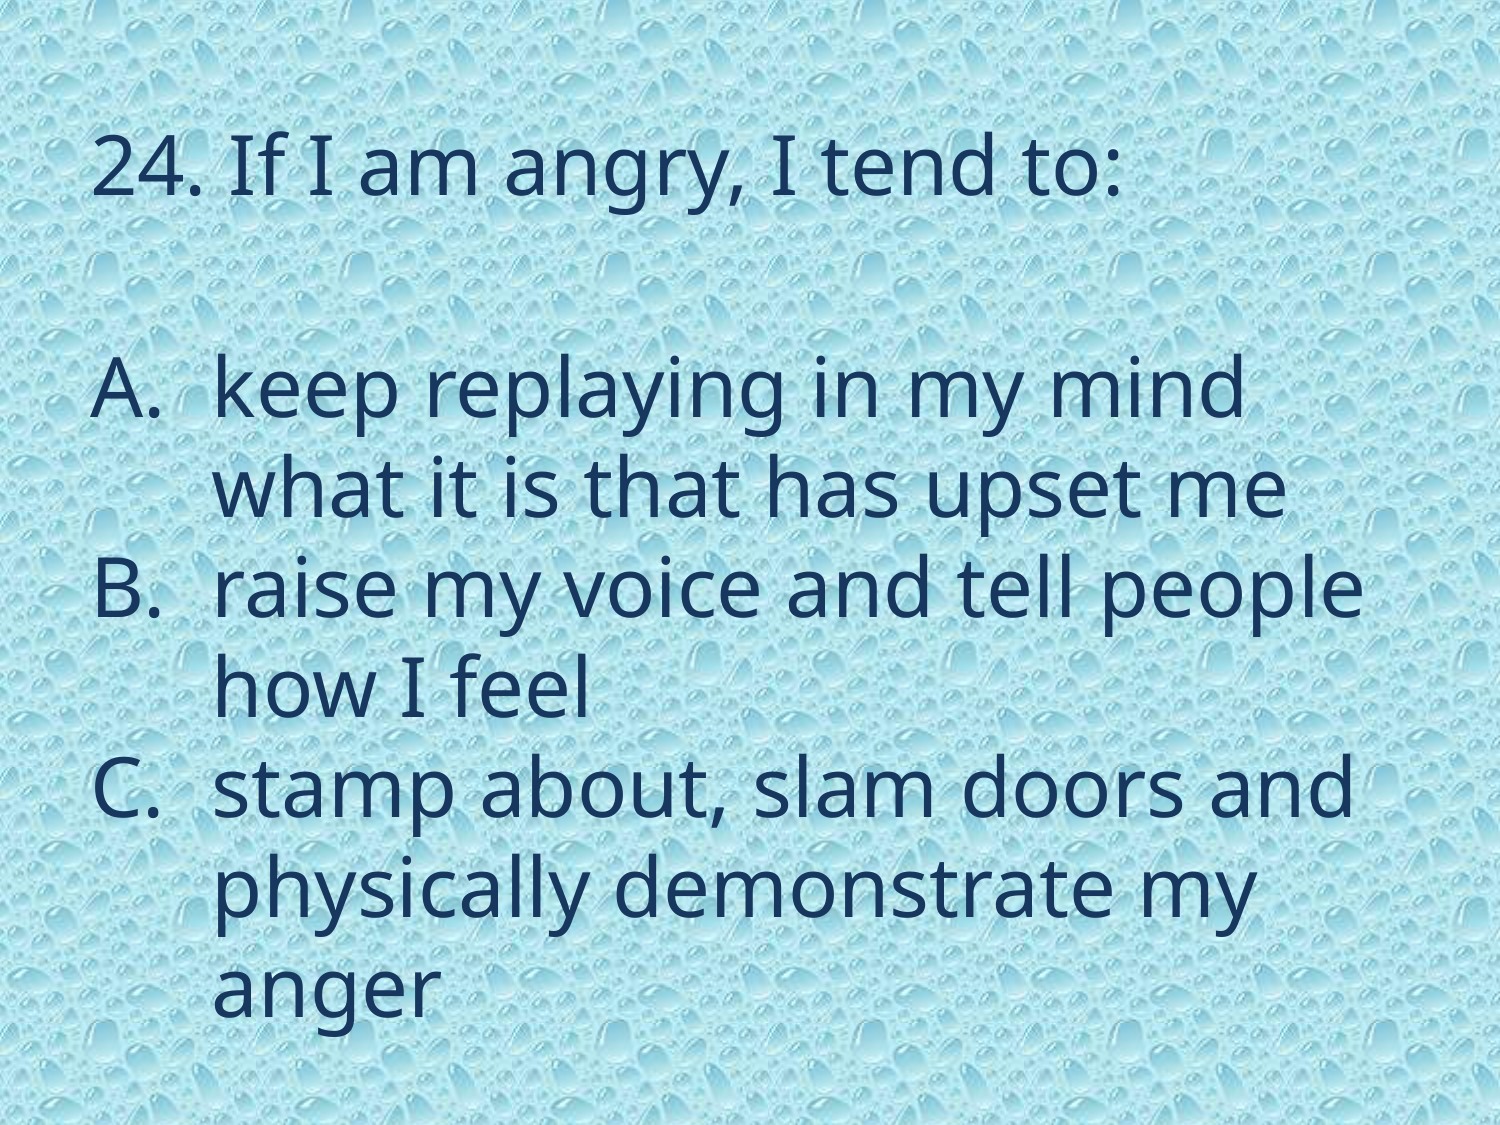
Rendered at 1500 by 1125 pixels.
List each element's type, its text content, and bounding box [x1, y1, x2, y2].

picture [0, 0, 1500, 1125]
text_box 24. If I am angry, I tend to: keep replaying in my mind what it is that has upset me raise my voice and tell people how I feel stamp about, slam doors and physically demonstrate my anger [75, 104, 1388, 1042]
